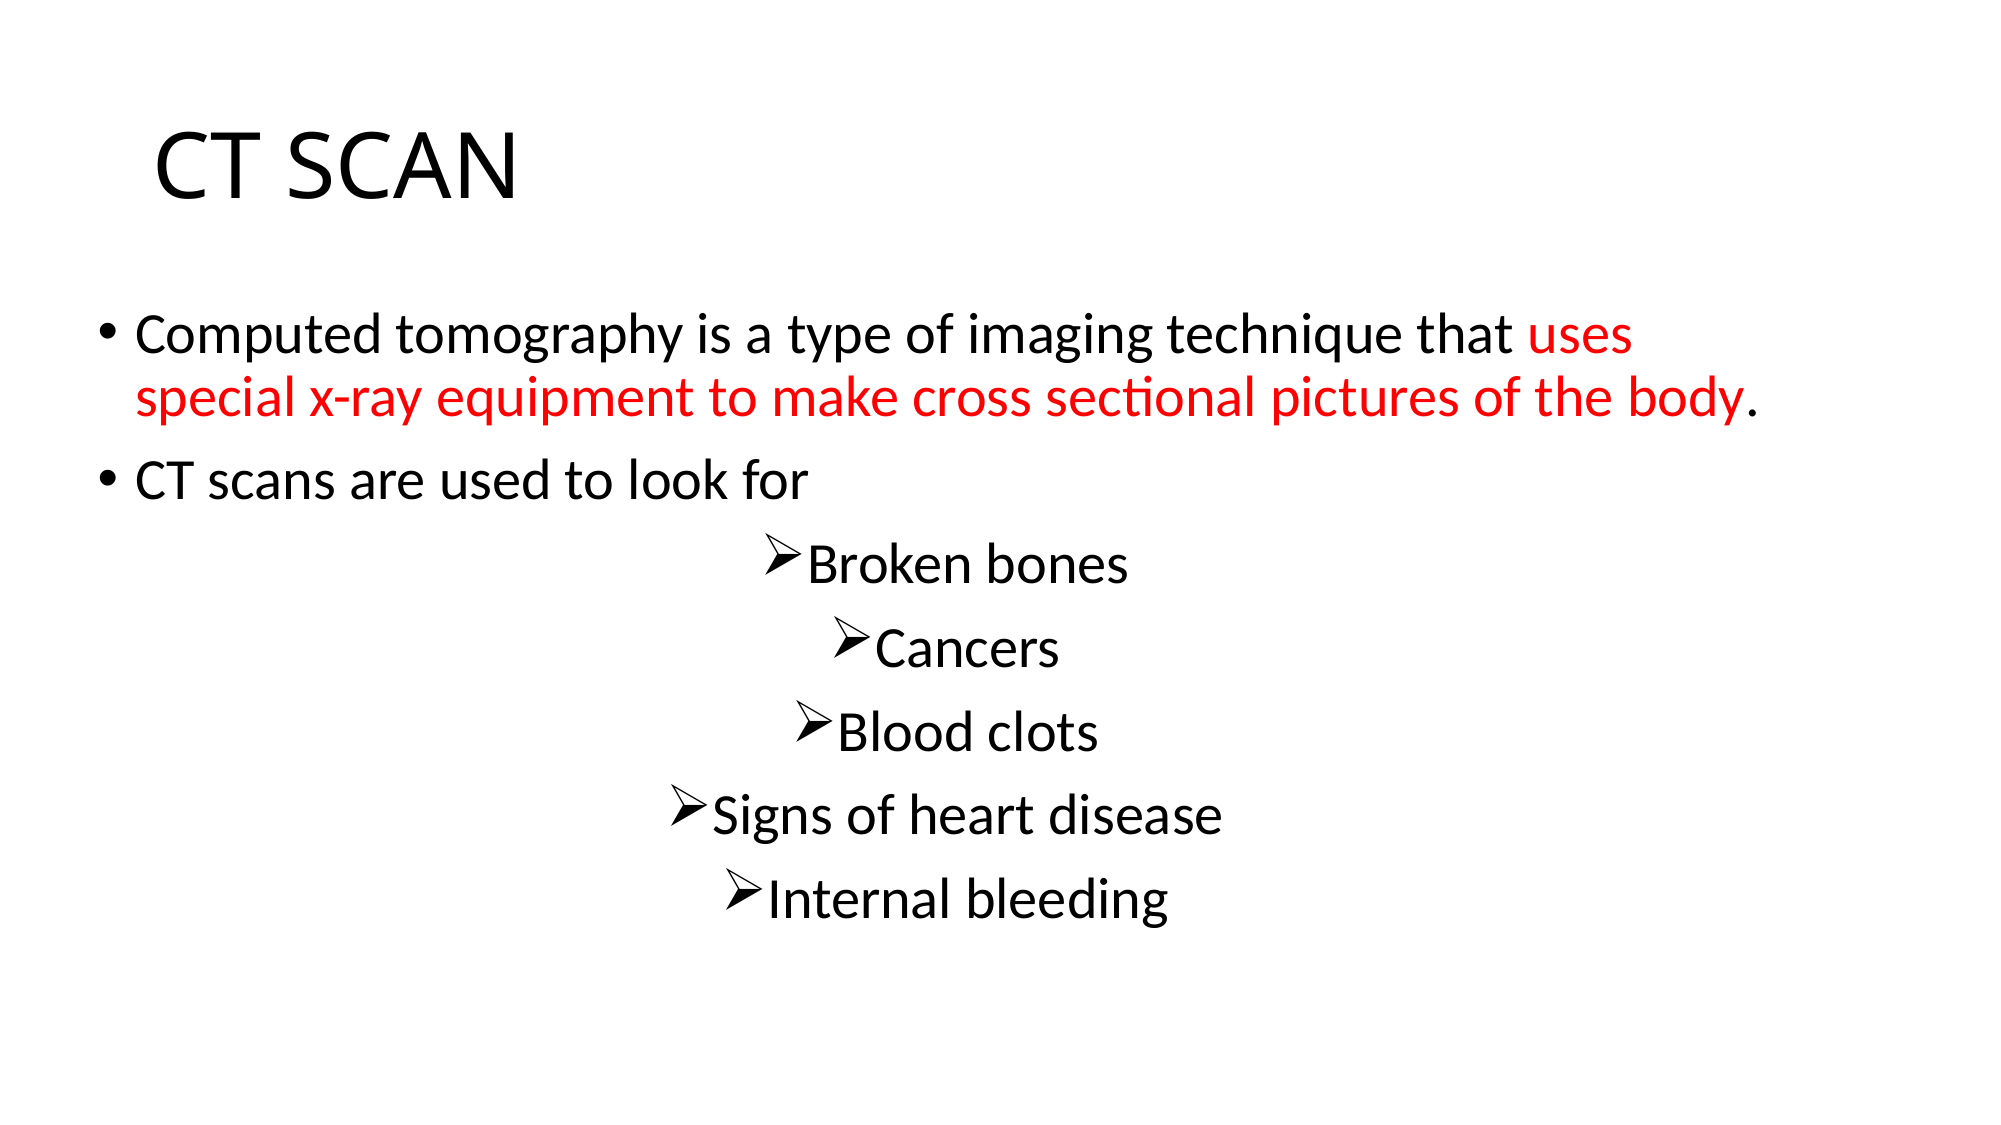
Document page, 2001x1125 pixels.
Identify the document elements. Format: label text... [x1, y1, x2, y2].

title CT SCAN [137, 59, 1863, 278]
list Computed tomography is a type of imaging technique that uses special x-ray equipment to make cross sectional pictures of the body. CT scans are used to look for Broken bones Cancers Blood clots Signs of heart disease Internal bleeding [82, 295, 1808, 1010]
